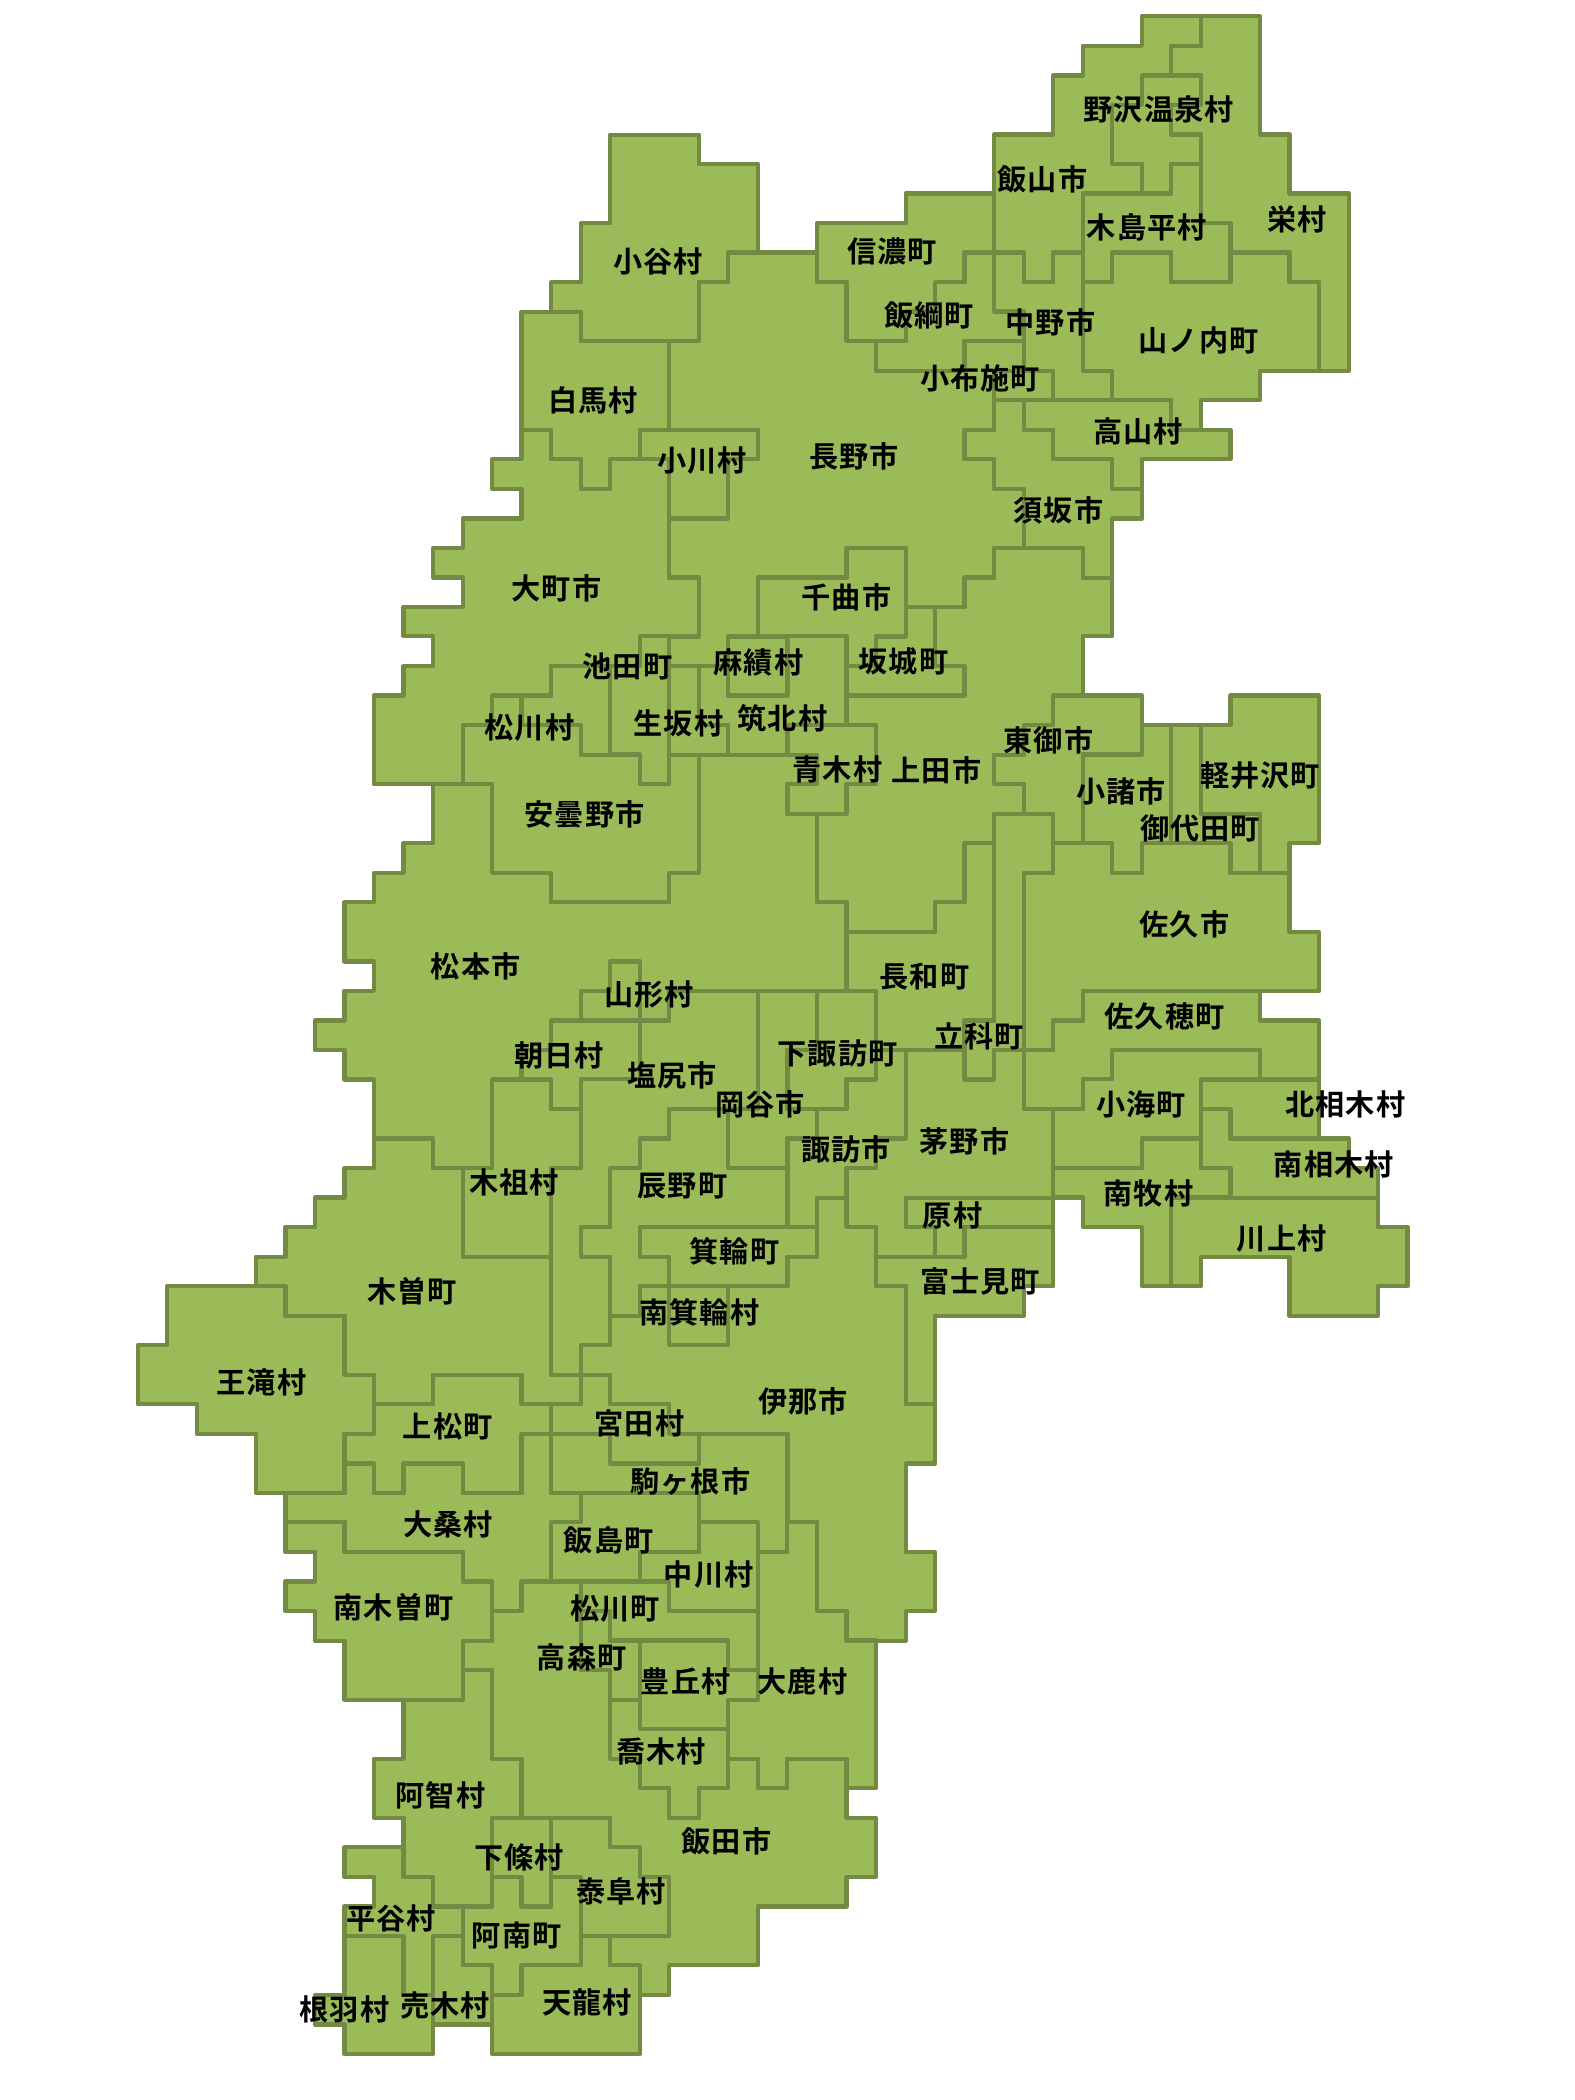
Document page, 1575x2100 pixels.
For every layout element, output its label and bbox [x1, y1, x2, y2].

text_box [137, 16, 1422, 2055]
